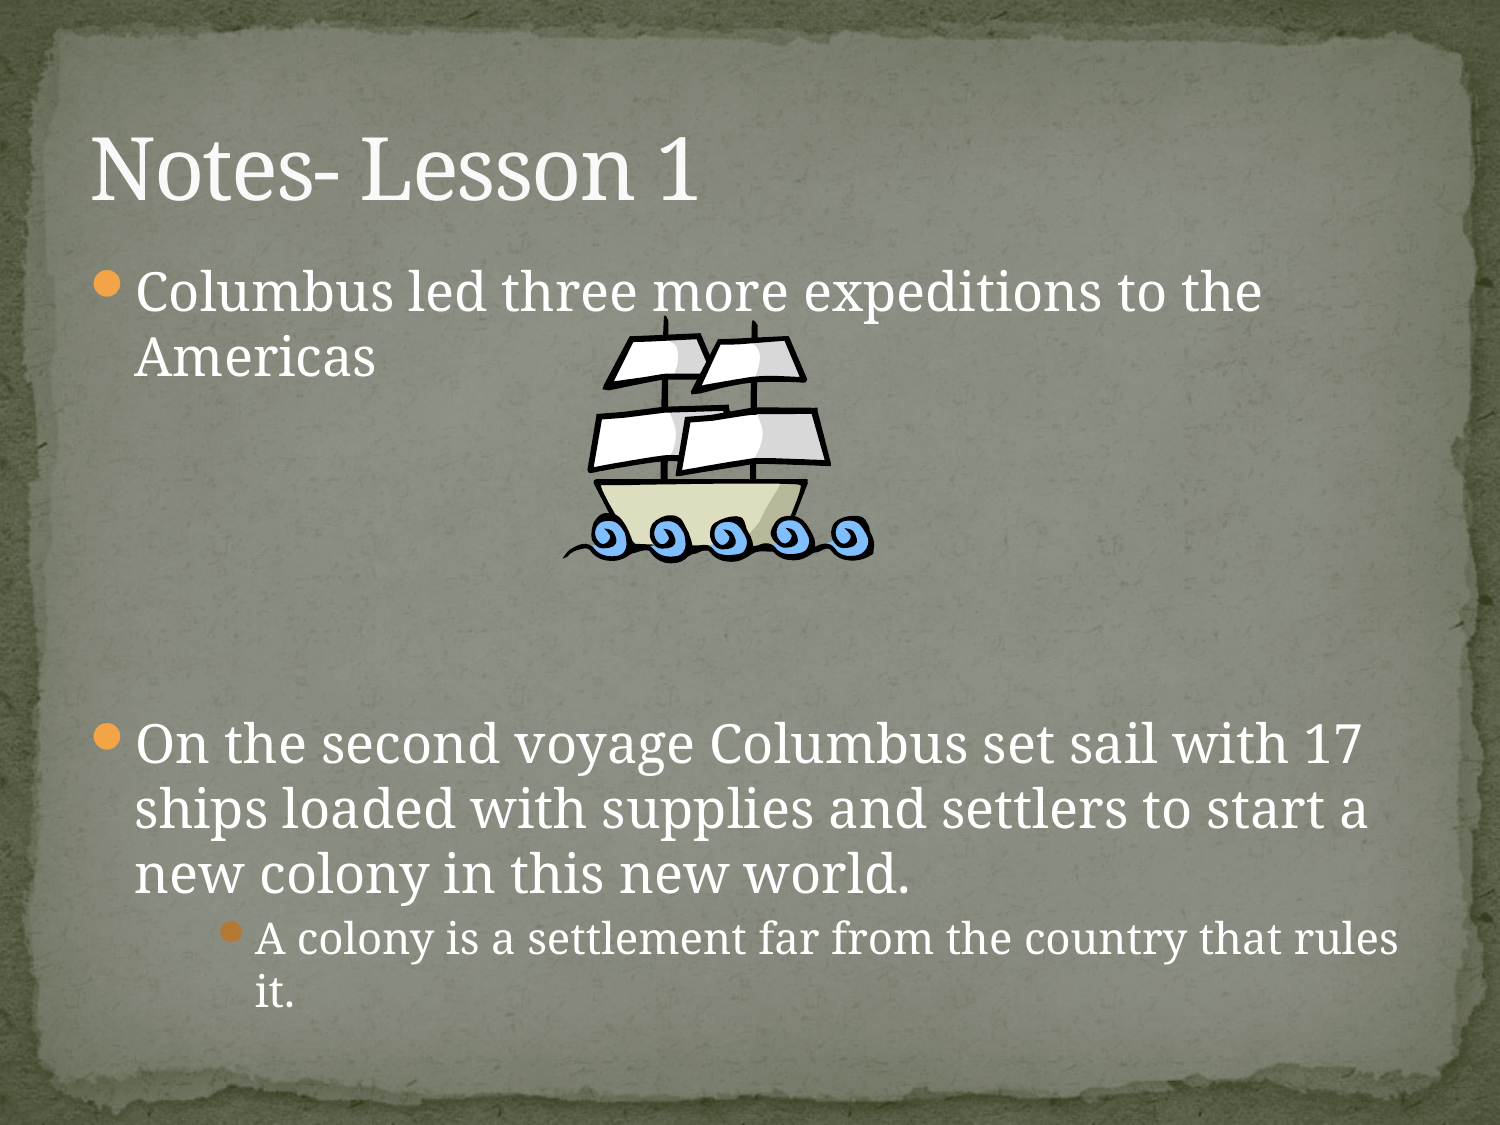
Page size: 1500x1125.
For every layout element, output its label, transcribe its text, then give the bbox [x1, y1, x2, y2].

title Notes- Lesson 1 [74, 24, 1425, 225]
picture [562, 315, 875, 564]
list Columbus led three more expeditions to the Americas On the second voyage Columbus set sail with 17 ships loaded with supplies and settlers to start a new colony in this new world. A colony is a settlement far from the country that rules it. [75, 249, 1425, 1000]
